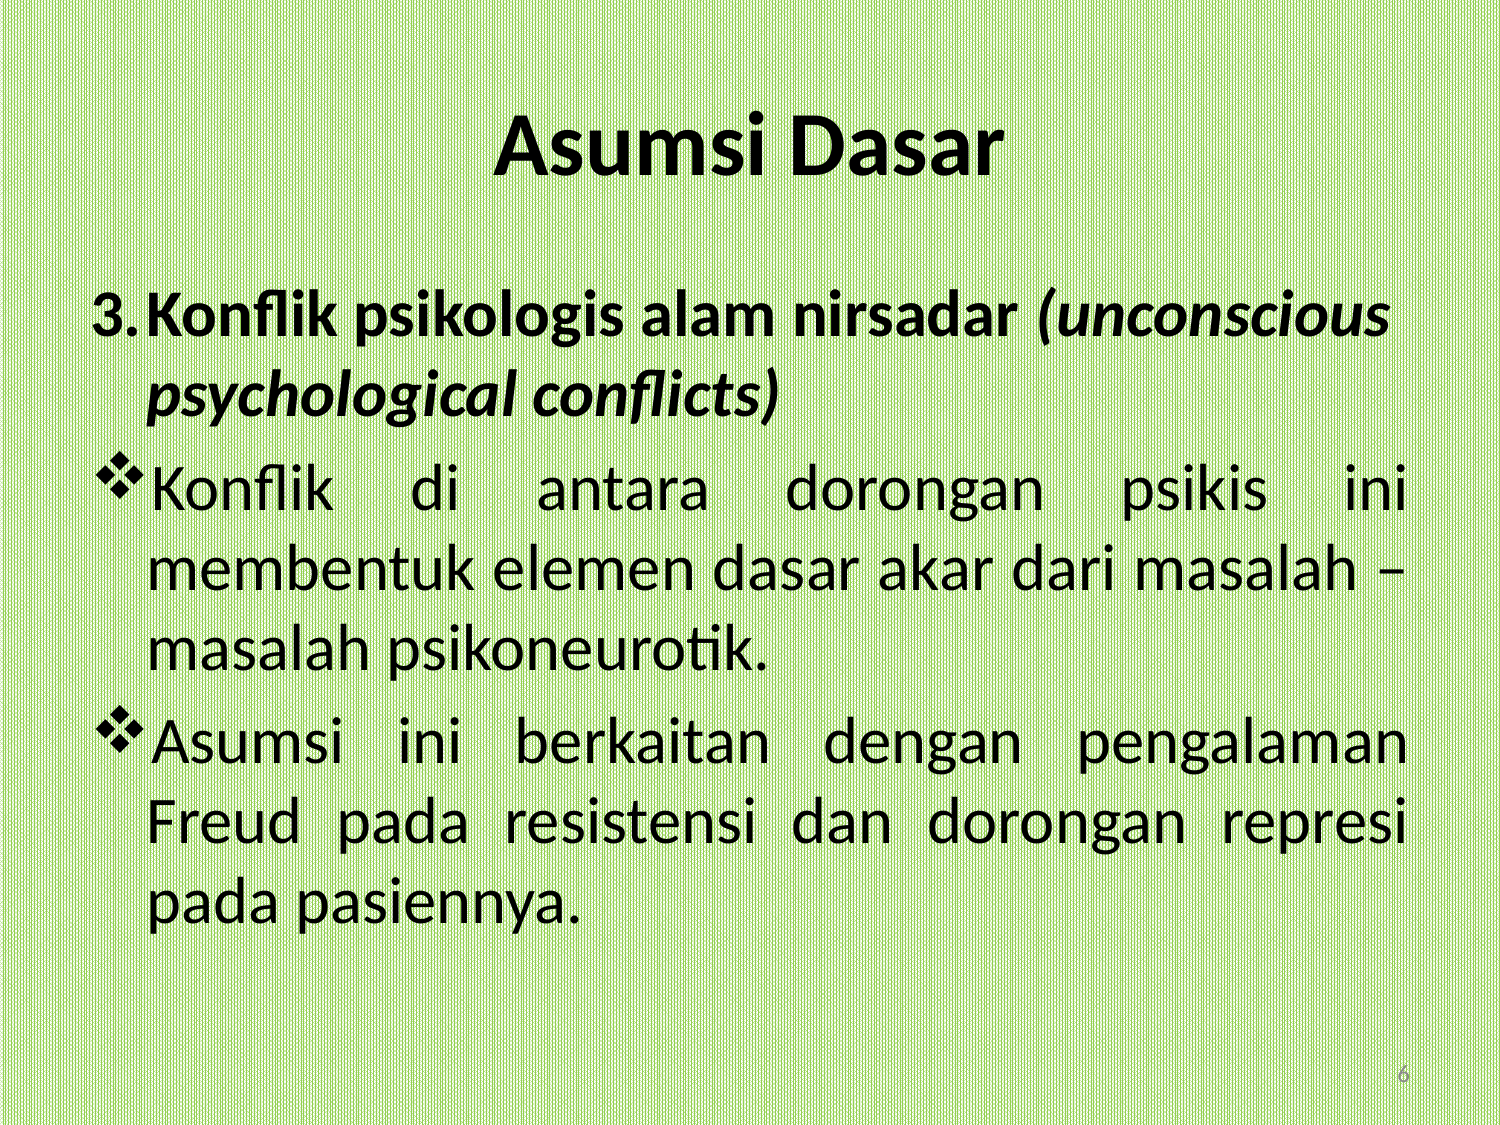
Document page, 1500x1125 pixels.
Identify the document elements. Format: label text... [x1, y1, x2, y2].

slide_number 6 [1074, 1042, 1425, 1103]
title Asumsi Dasar [75, 45, 1425, 233]
list 3. Konflik psikologis alam nirsadar (unconscious psychological conflicts) Konflik di antara dorongan psikis ini membentuk elemen dasar akar dari masalah – masalah psikoneurotik. Asumsi ini berkaitan dengan pengalaman Freud pada resistensi dan dorongan represi pada pasiennya. [75, 262, 1425, 1005]
